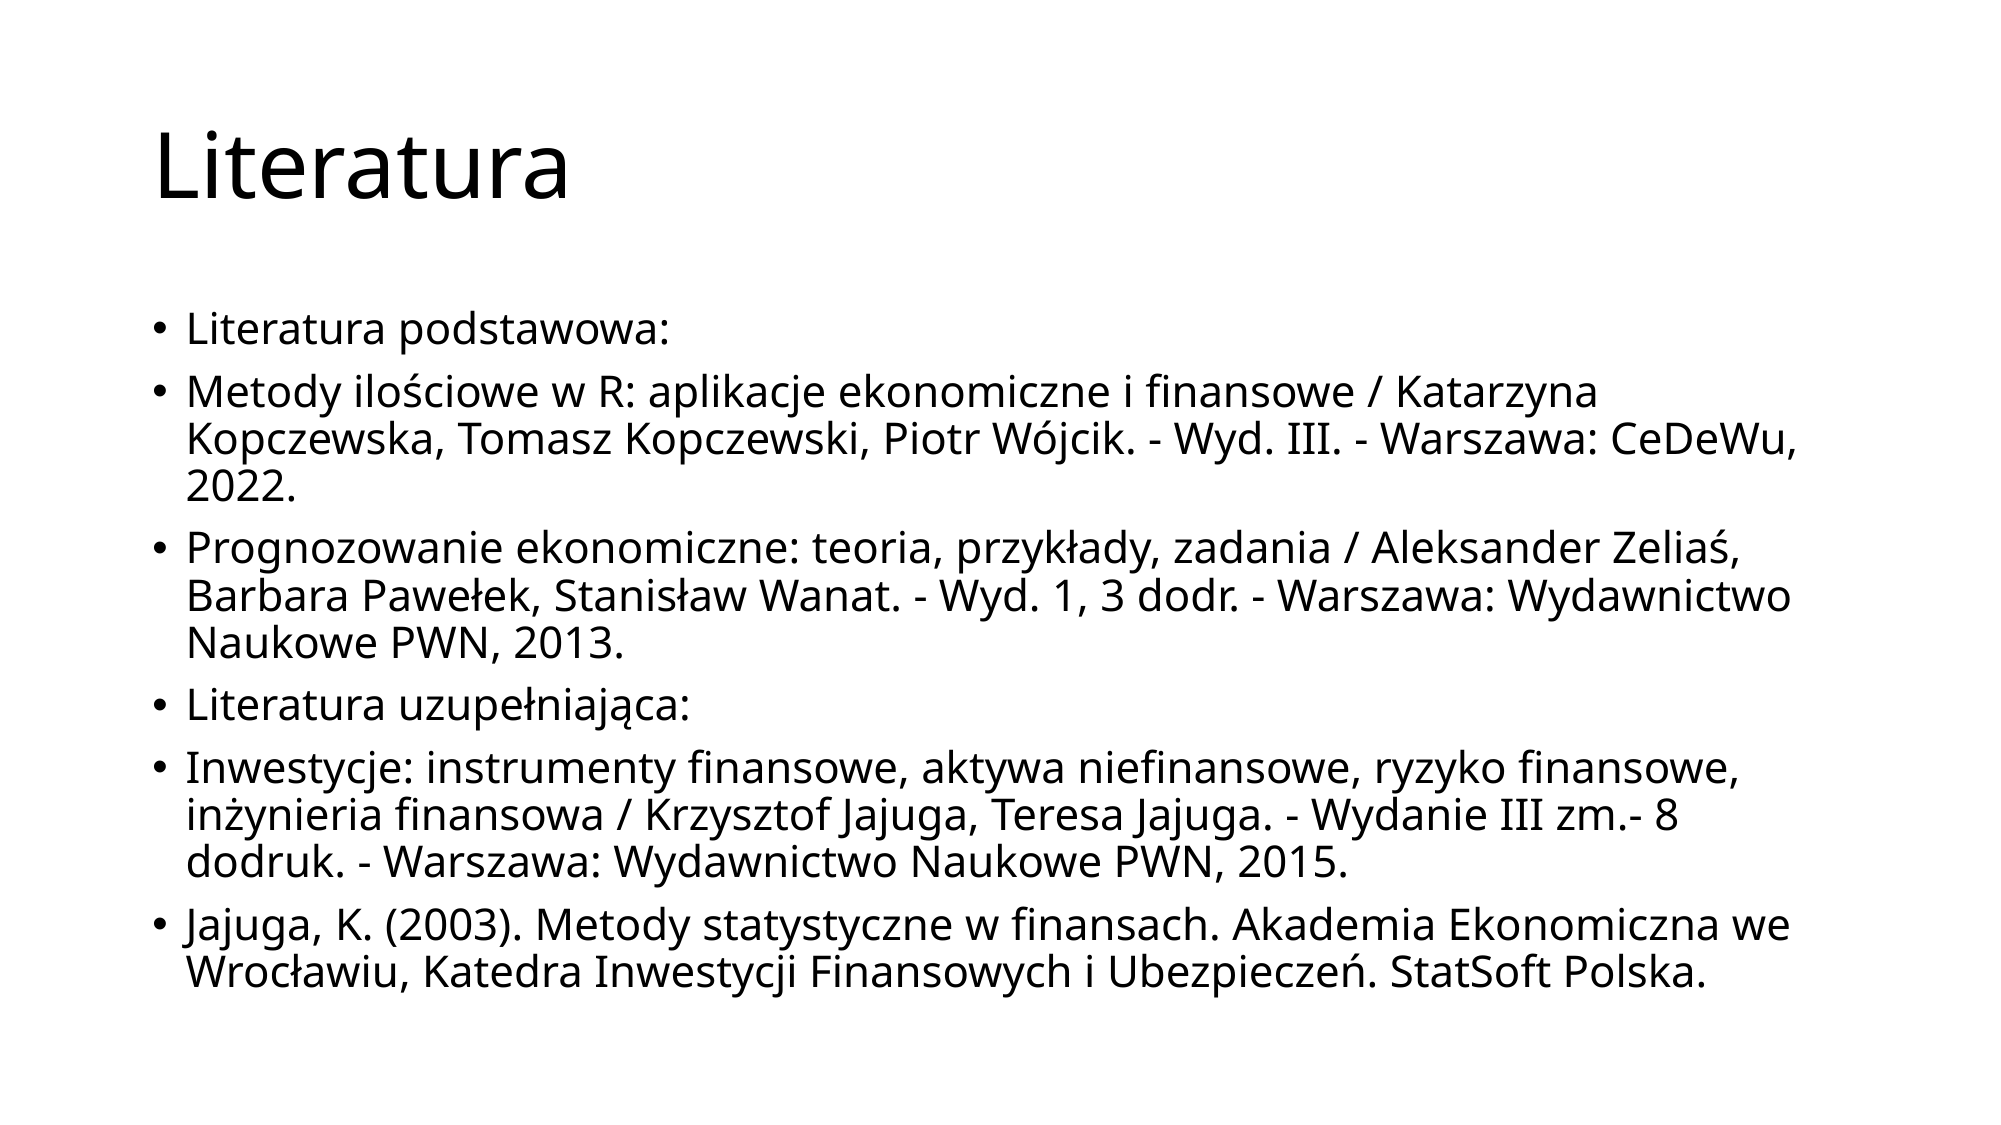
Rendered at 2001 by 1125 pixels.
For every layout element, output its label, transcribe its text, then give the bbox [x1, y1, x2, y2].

list Literatura podstawowa: Metody ilościowe w R: aplikacje ekonomiczne i finansowe / Katarzyna Kopczewska, Tomasz Kopczewski, Piotr Wójcik. - Wyd. III. - Warszawa: CeDeWu, 2022. Prognozowanie ekonomiczne: teoria, przykłady, zadania / Aleksander Zeliaś, Barbara Pawełek, Stanisław Wanat. - Wyd. 1, 3 dodr. - Warszawa: Wydawnictwo Naukowe PWN, 2013. Literatura uzupełniająca: Inwestycje: instrumenty finansowe, aktywa niefinansowe, ryzyko finansowe, inżynieria finansowa / Krzysztof Jajuga, Teresa Jajuga. - Wydanie III zm.- 8 dodruk. - Warszawa: Wydawnictwo Naukowe PWN, 2015. Jajuga, K. (2003). Metody statystyczne w finansach. Akademia Ekonomiczna we Wrocławiu, Katedra Inwestycji Finansowych i Ubezpieczeń. StatSoft Polska. [137, 299, 1863, 1014]
title Literatura [137, 59, 1863, 278]
